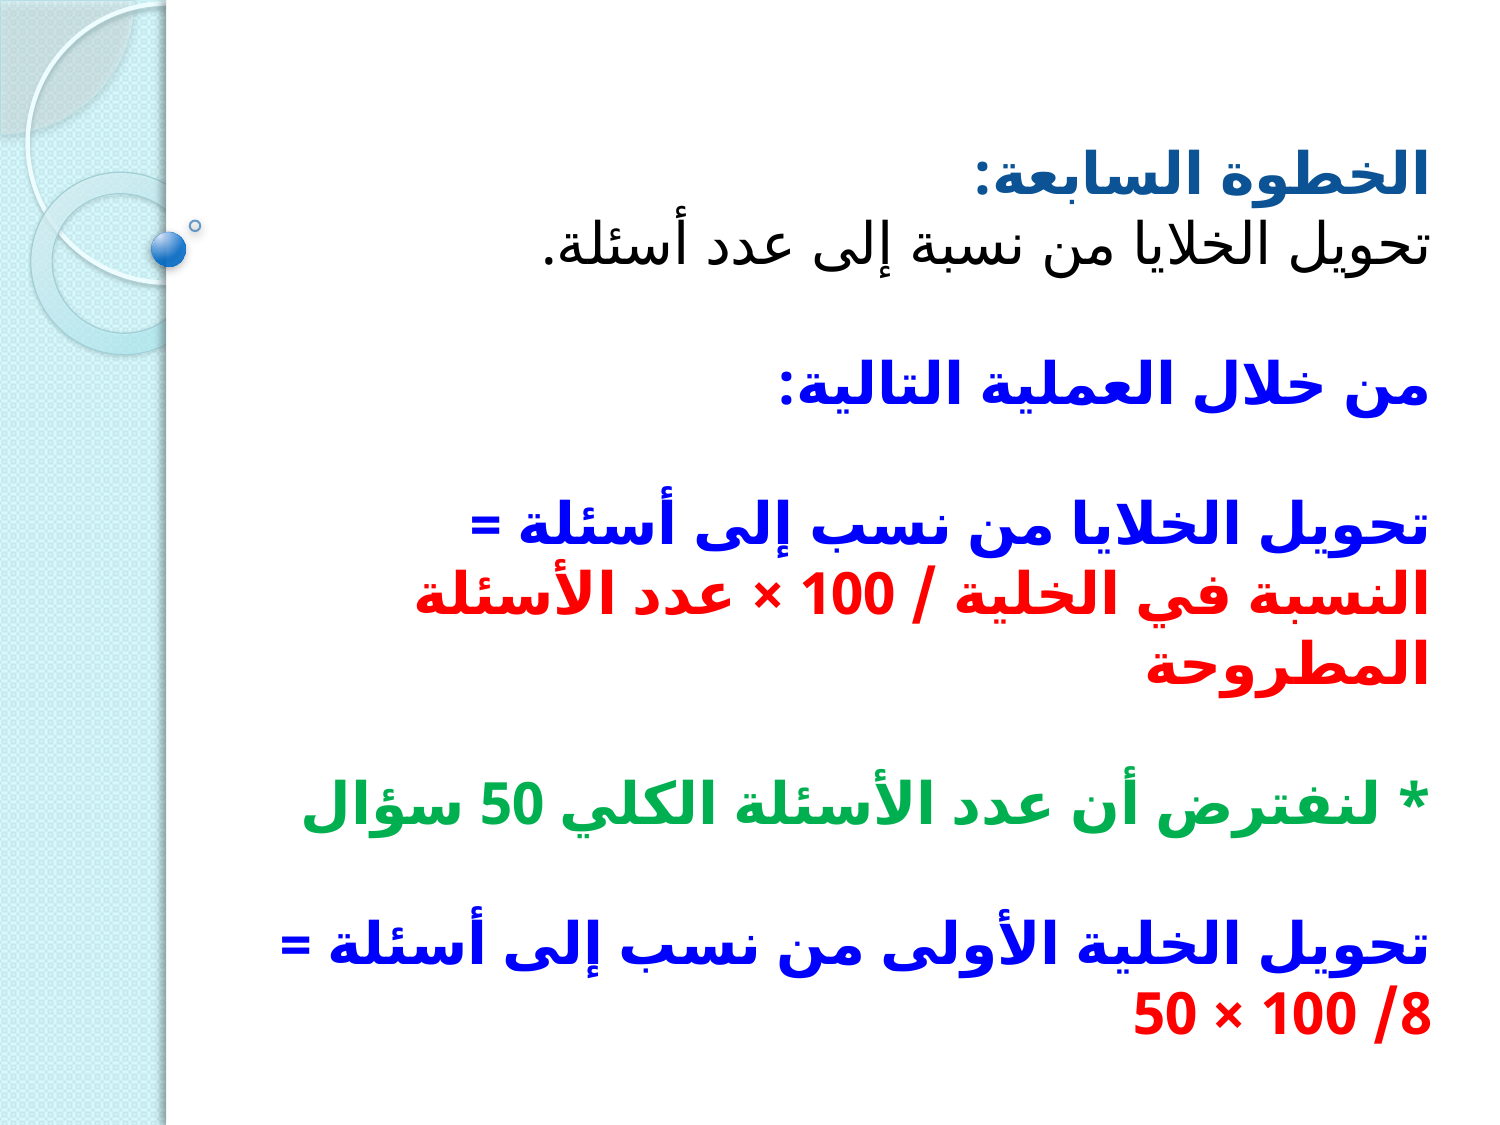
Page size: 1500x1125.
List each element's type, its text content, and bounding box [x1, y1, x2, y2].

text_box الخطوة السابعة: تحويل الخلايا من نسبة إلى عدد أسئلة. من خلال العملية التالية: تحويل الخلايا من نسب إلى أسئلة = النسبة في الخلية / 100 × عدد الأسئلة المطروحة * لنفترض أن عدد الأسئلة الكلي 50 سؤال تحويل الخلية الأولى من نسب إلى أسئلة = 8/ 100 × 50 [182, 128, 1447, 1054]
